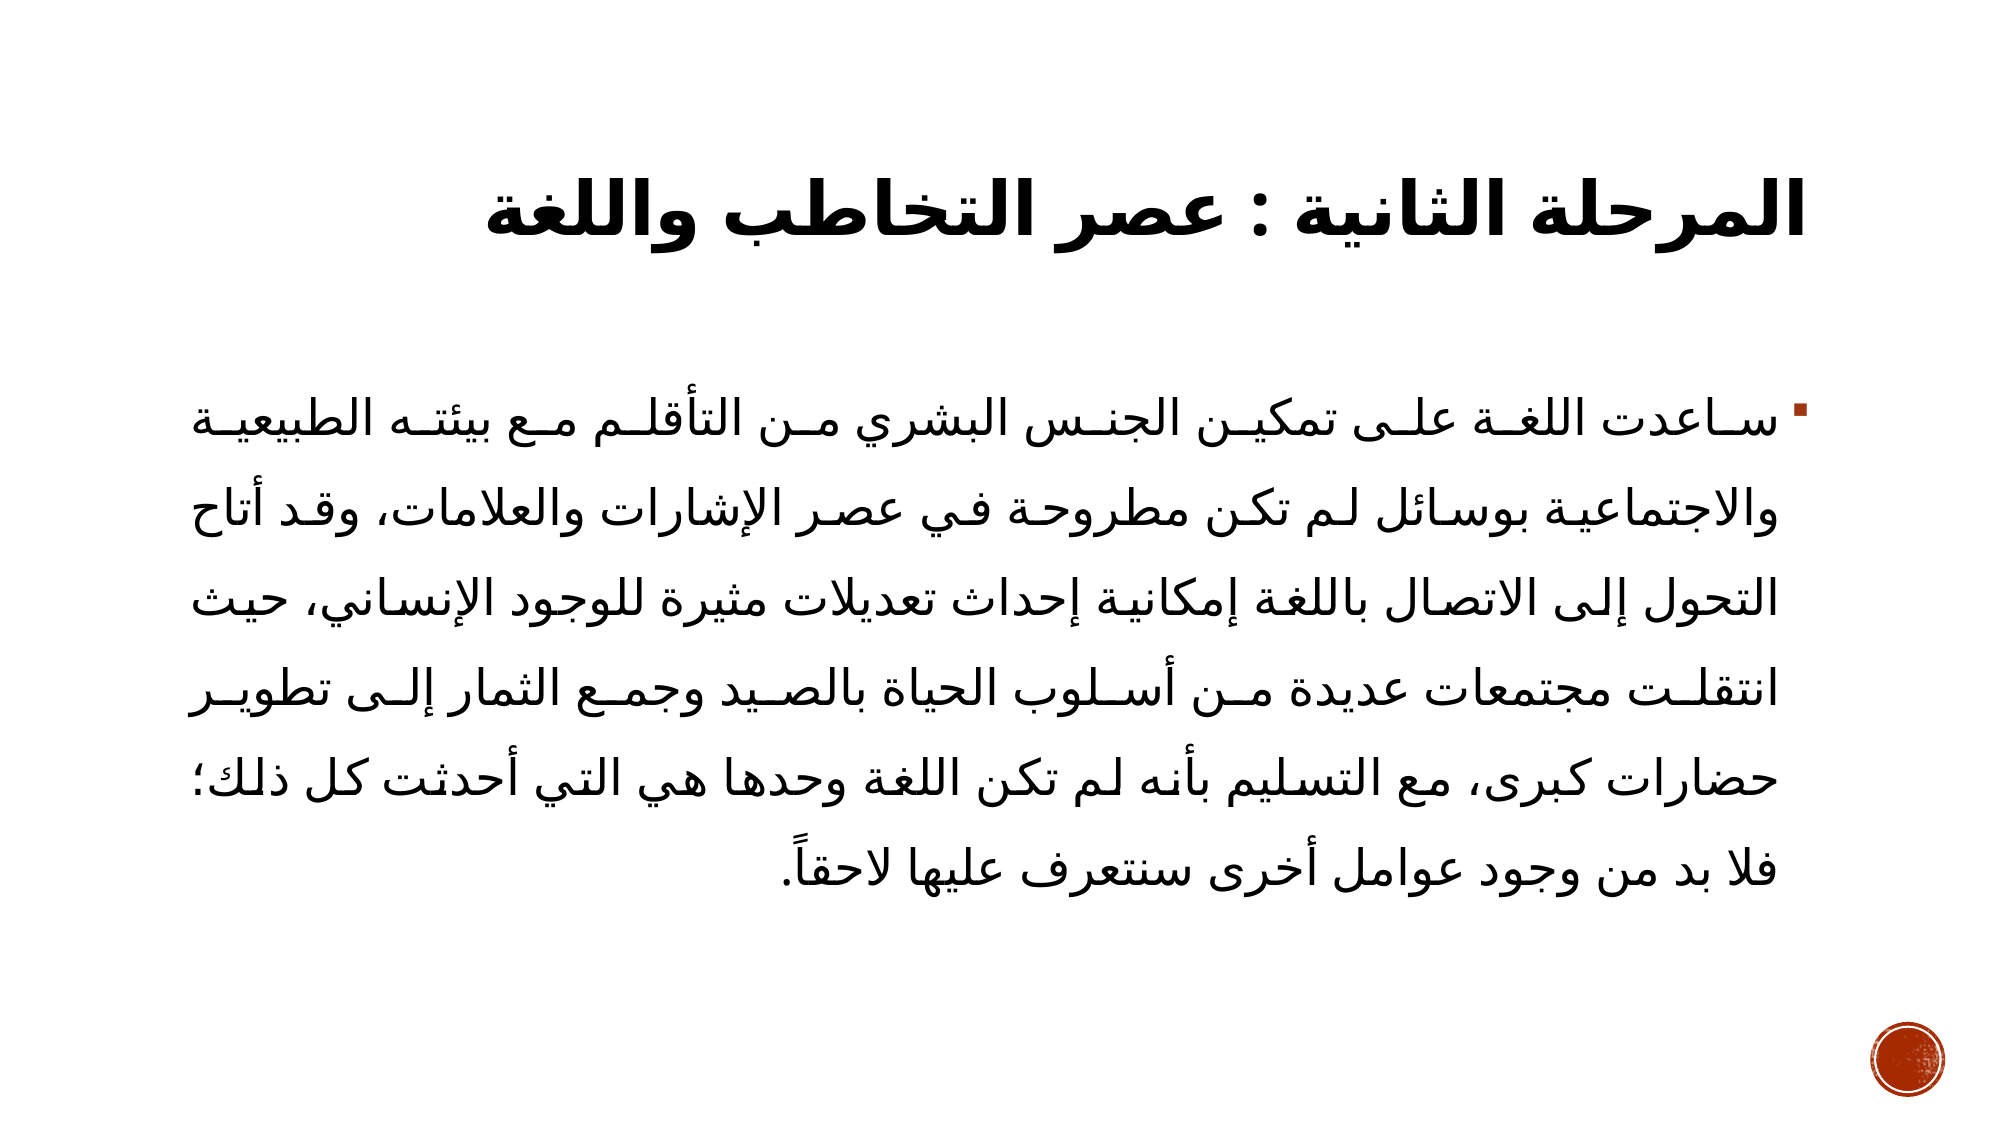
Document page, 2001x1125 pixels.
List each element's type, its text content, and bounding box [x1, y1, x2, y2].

list ساعدت اللغة على تمكين الجنس البشري من التأقلم مع بيئته الطبيعية والاجتماعية بوسائل لم تكن مطروحة في عصر الإشارات والعلامات، وقد أتاح التحول إلى الاتصال باللغة إمكانية إحداث تعديلات مثيرة للوجود الإنساني، حيث انتقلت مجتمعات عديدة من أسلوب الحياة بالصيد وجمع الثمار إلى تطوير حضارات كبرى، مع التسليم بأنه لم تكن اللغة وحدها هي التي أحدثت كل ذلك؛ فلا بد من وجود عوامل أخرى سنتعرف عليها لاحقاً. [175, 348, 1826, 1013]
title المرحلة الثانية : عصر التخاطب واللغة [175, 79, 1826, 344]
